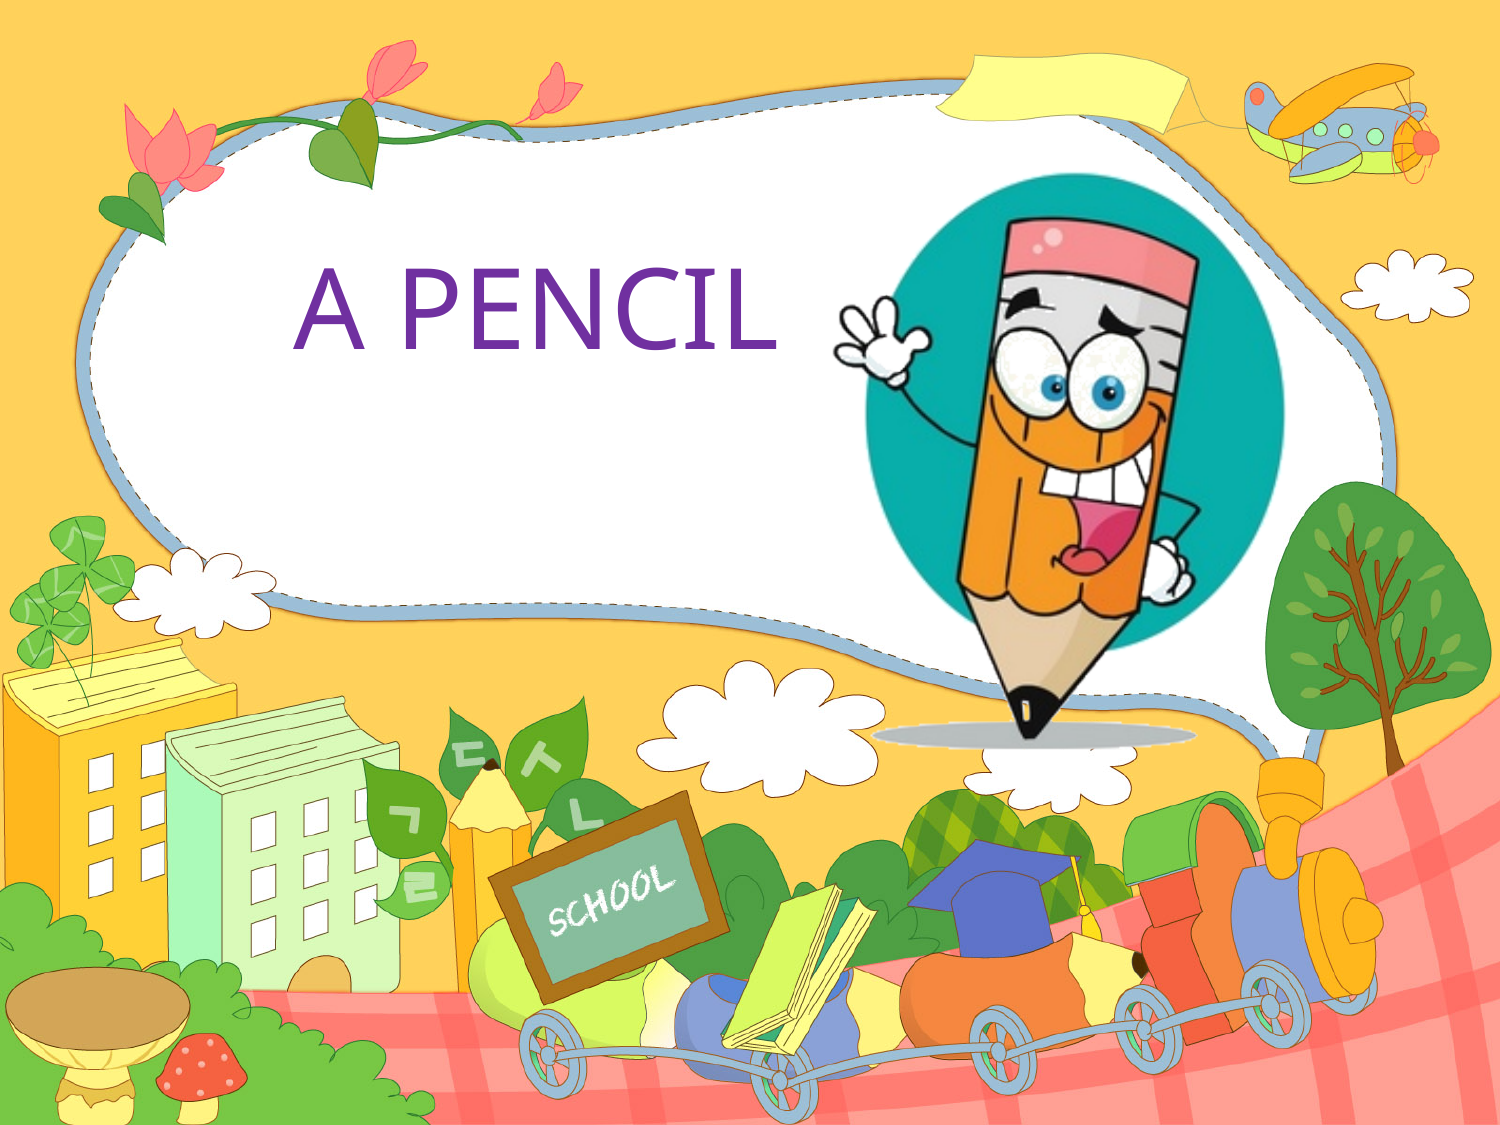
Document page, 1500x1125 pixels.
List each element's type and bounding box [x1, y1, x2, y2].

list [808, 140, 1315, 773]
picture [0, 0, 1500, 1125]
